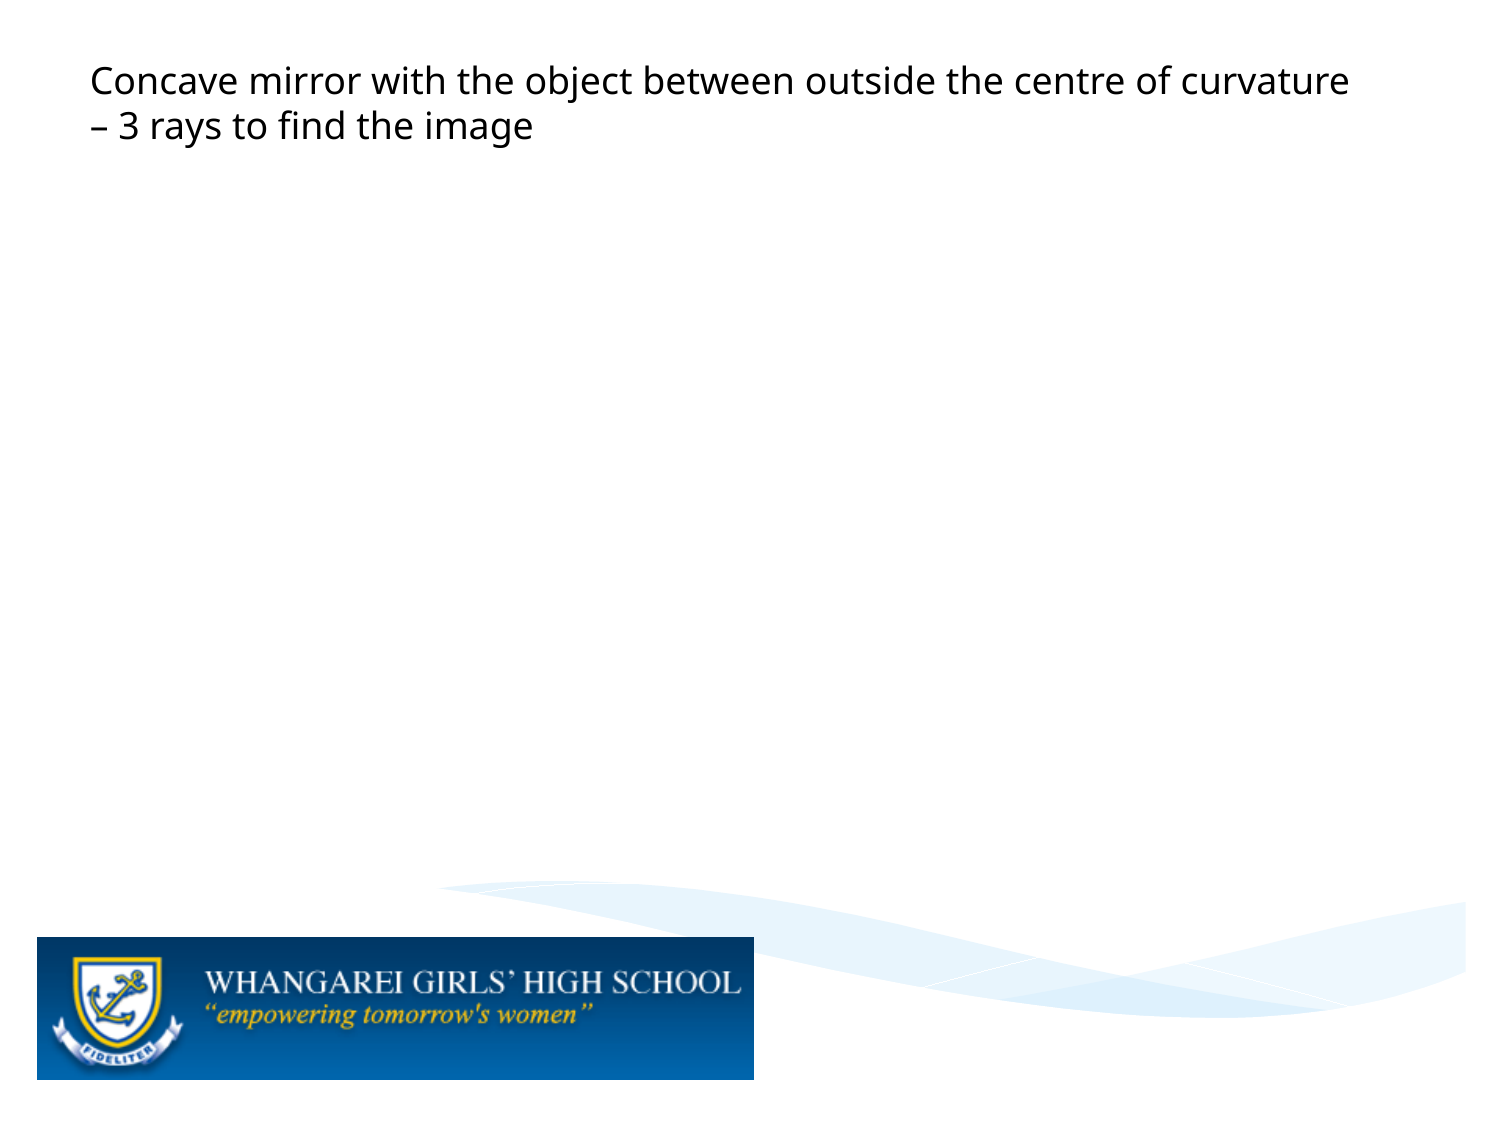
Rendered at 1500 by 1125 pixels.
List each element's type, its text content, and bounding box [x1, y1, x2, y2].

picture [37, 937, 754, 1080]
text_box Concave mirror with the object between outside the centre of curvature – 3 rays to find the image [75, 49, 1388, 155]
